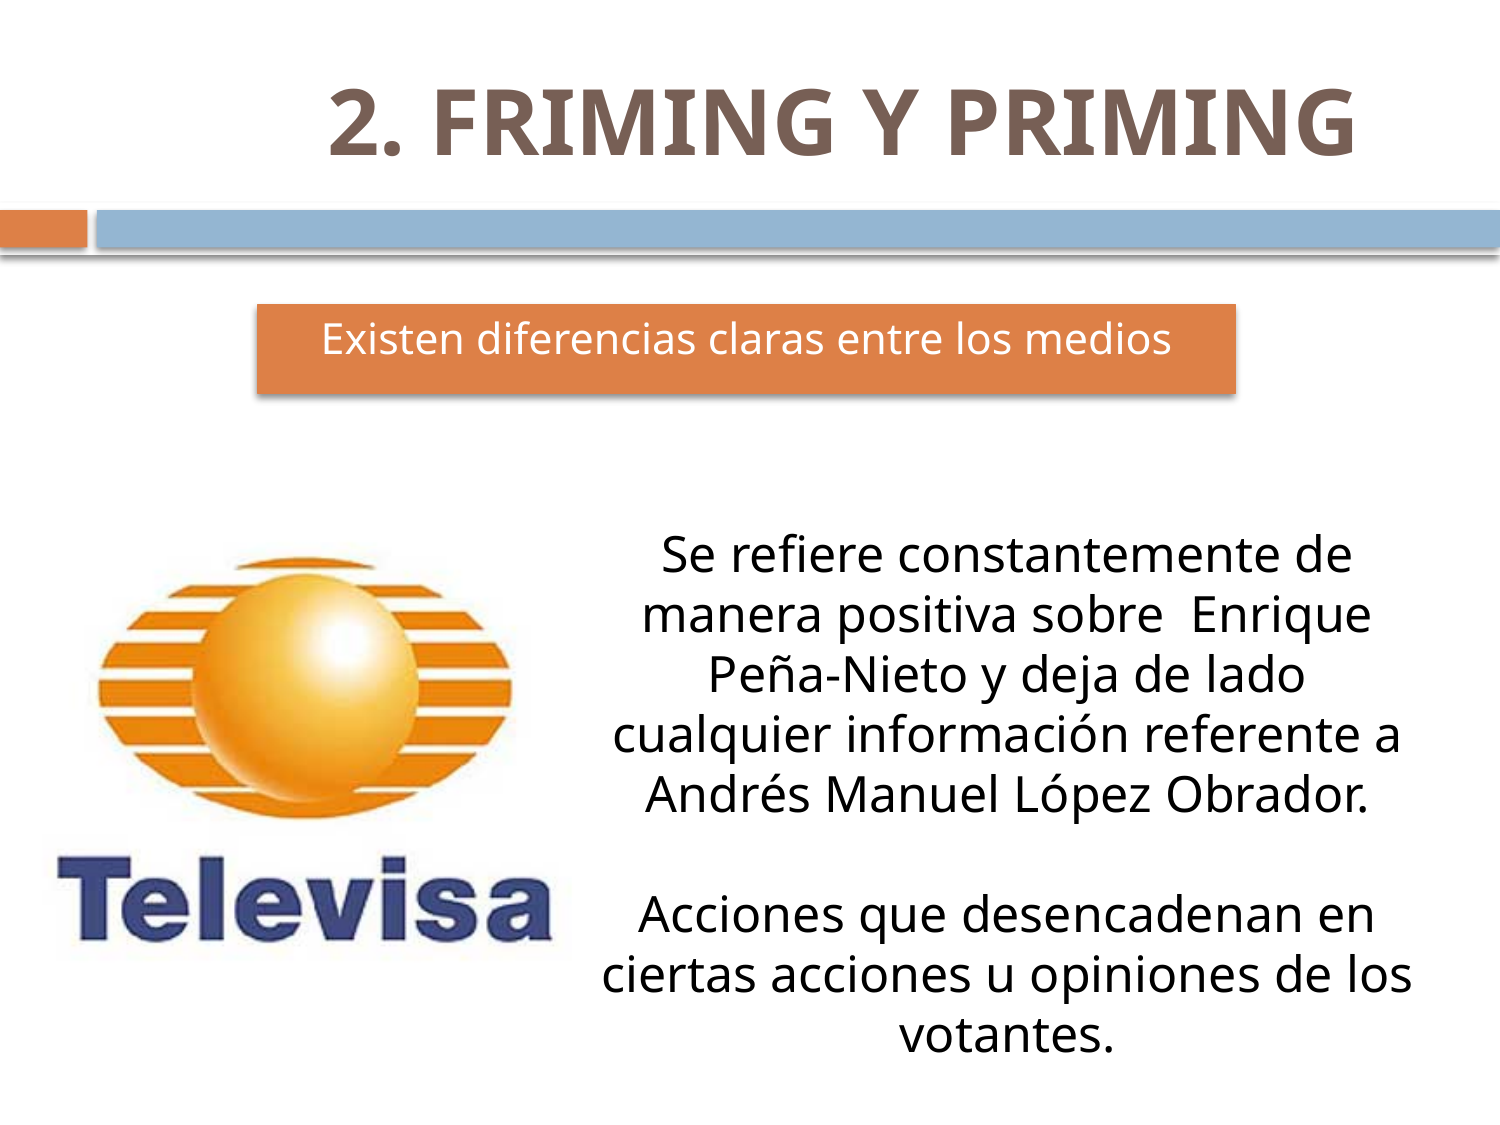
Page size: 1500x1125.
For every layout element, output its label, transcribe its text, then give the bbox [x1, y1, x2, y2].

picture [0, 515, 631, 985]
text_box Se refiere constantemente de manera positiva sobre Enrique Peña-Nieto y deja de lado cualquier información referente a Andrés Manuel López Obrador. Acciones que desencadenan en ciertas acciones u opiniones de los votantes. [585, 515, 1430, 1125]
list Existen diferencias claras entre los medios [257, 304, 1236, 394]
title 2. FRIMING Y PRIMING [100, 37, 1438, 200]
